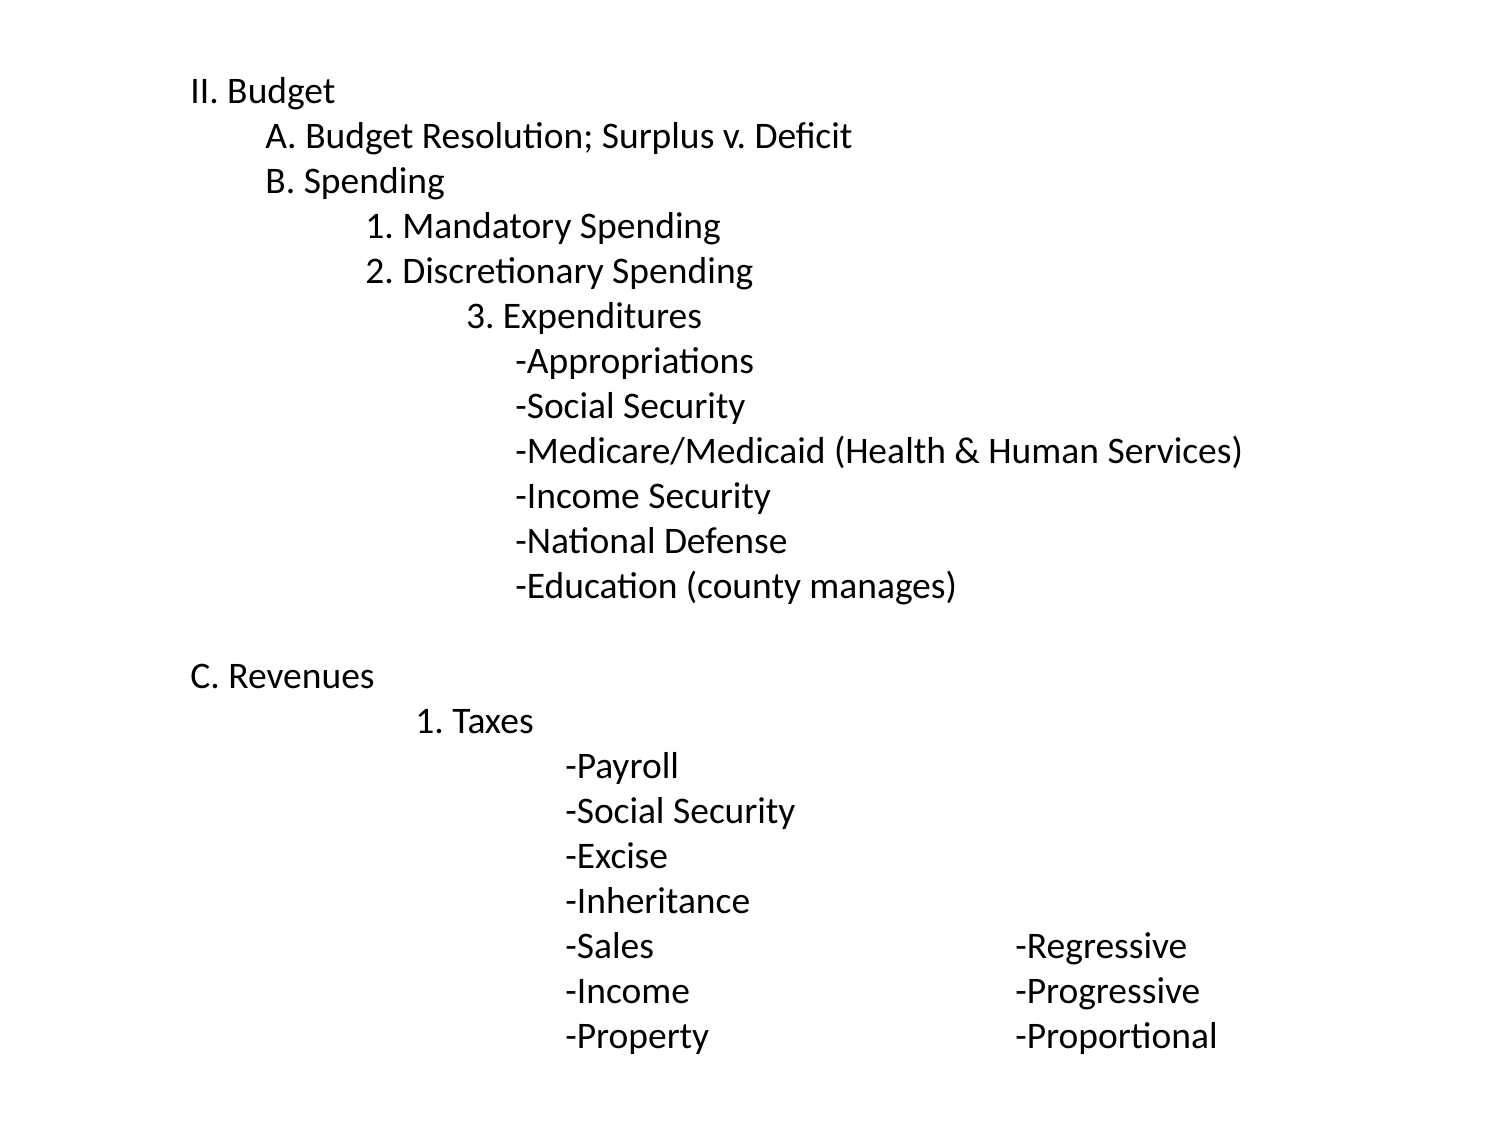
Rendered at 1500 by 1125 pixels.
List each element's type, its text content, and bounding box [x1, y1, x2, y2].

text_box II. Budget A. Budget Resolution; Surplus v. Deficit B. Spending 1. Mandatory Spending 2. Discretionary Spending 3. Expenditures -Appropriations -Social Security -Medicare/Medicaid (Health & Human Services) -Income Security -National Defense -Education (county manages) C. Revenues 1. Taxes -Payroll -Social Security -Excise -Inheritance -Sales -Regressive -Income -Progressive -Property -Proportional [100, 58, 1265, 1063]
